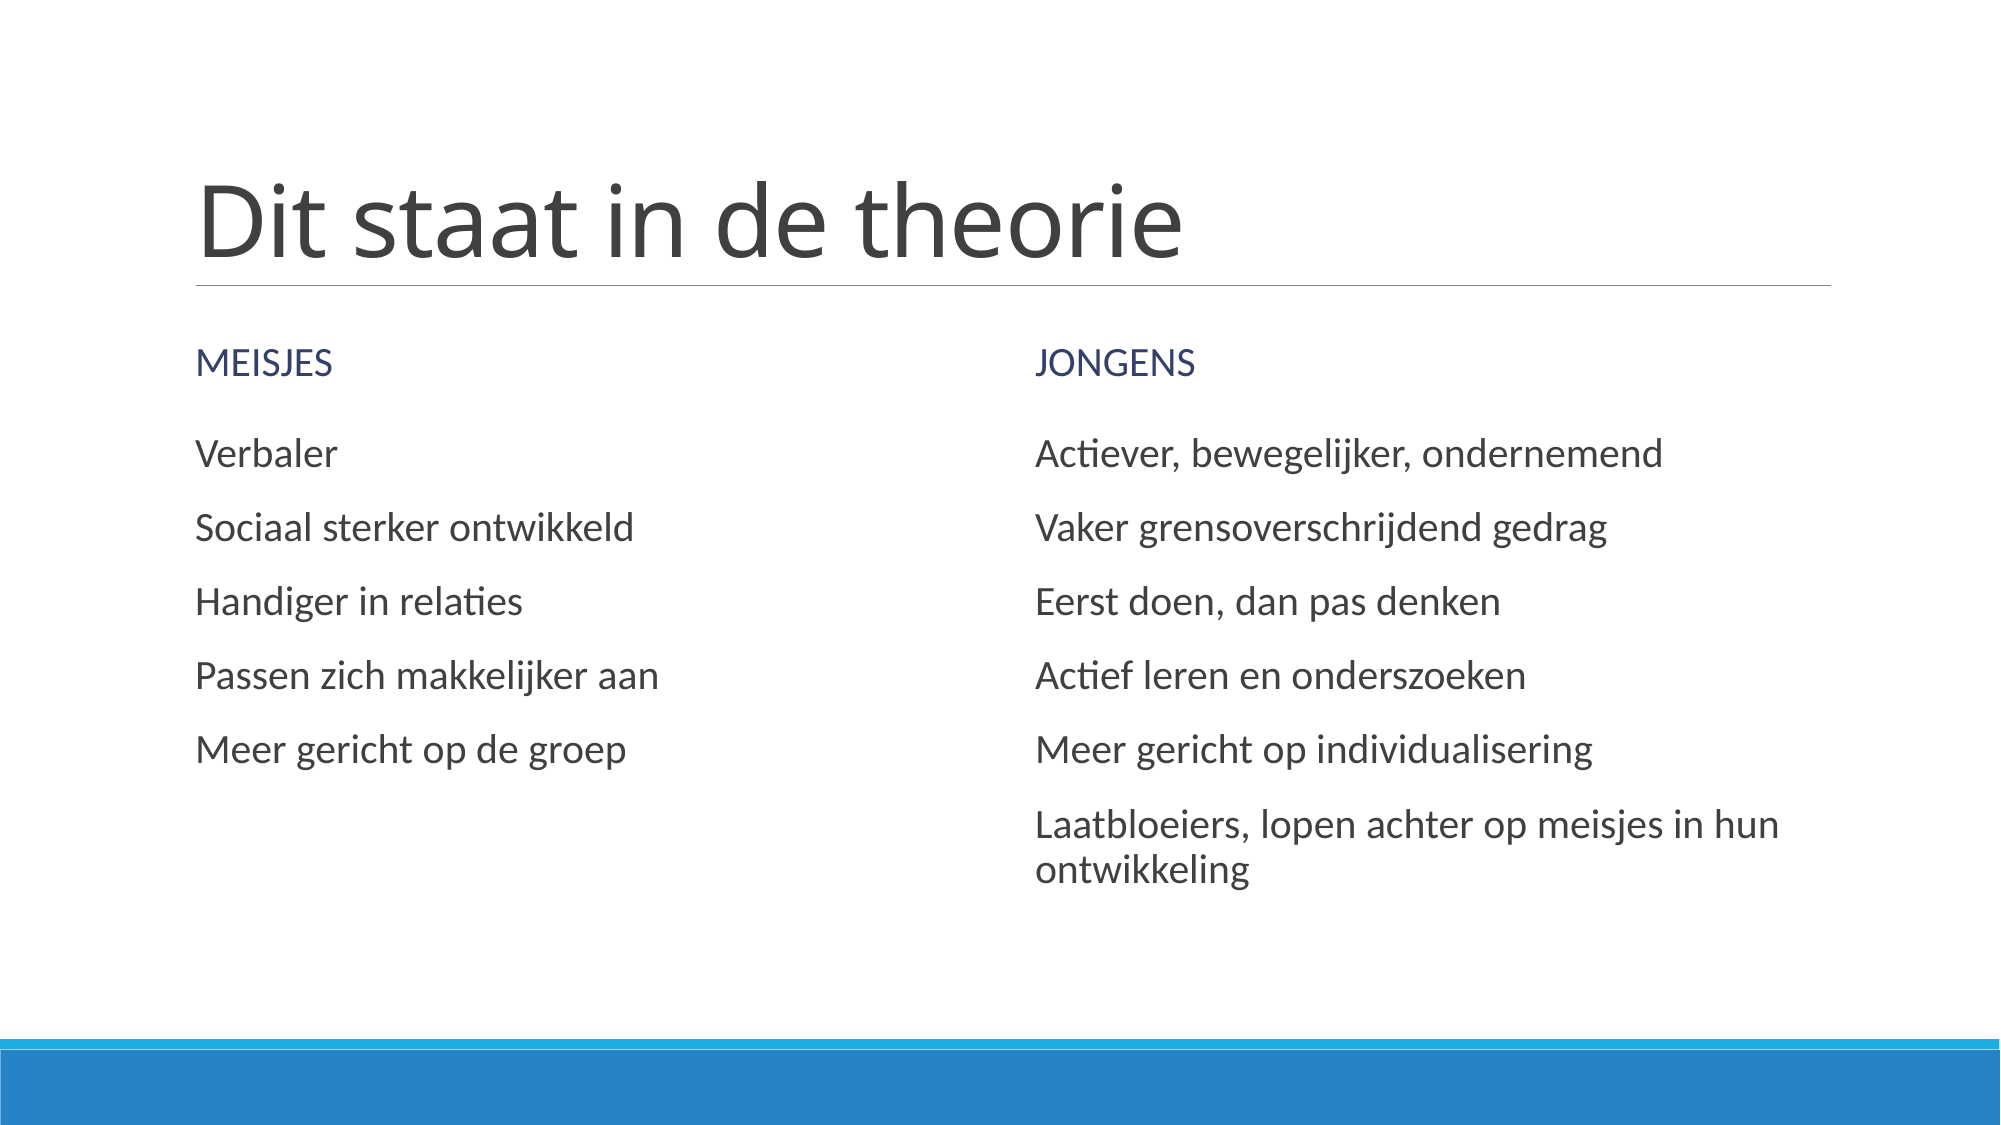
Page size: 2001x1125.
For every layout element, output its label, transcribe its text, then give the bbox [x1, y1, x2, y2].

title Dit staat in de theorie [180, 47, 1830, 285]
list jongens [1020, 302, 1830, 423]
list meisjes [180, 302, 990, 423]
list Verbaler Sociaal sterker ontwikkeld Handiger in relaties Passen zich makkelijker aan Meer gericht op de groep [180, 423, 990, 963]
list Actiever, bewegelijker, ondernemend Vaker grensoverschrijdend gedrag Eerst doen, dan pas denken Actief leren en onderszoeken Meer gericht op individualisering Laatbloeiers, lopen achter op meisjes in hun ontwikkeling [1020, 423, 1830, 963]
